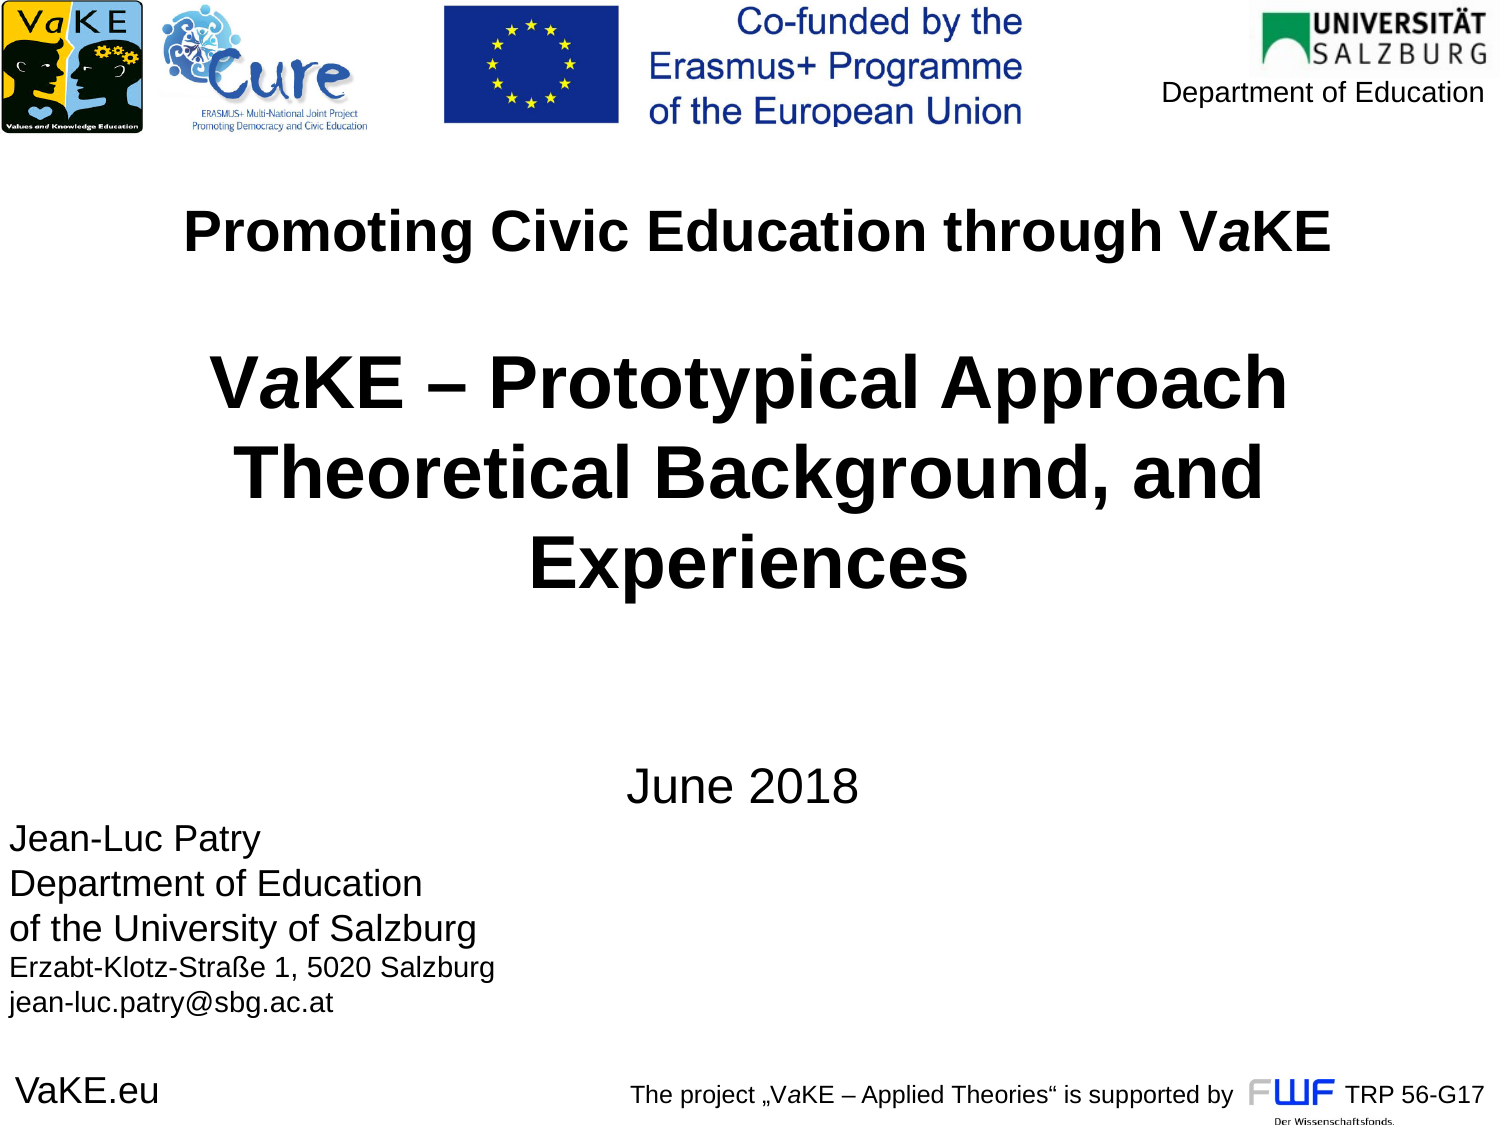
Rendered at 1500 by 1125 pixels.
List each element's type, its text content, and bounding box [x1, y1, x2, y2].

picture [0, 0, 145, 135]
subtitle Jean-Luc Patry Department of Education of the University of Salzburg Erzabt-Klotz-Straße 1, 5020 Salzburg jean-luc.patry@sbg.ac.at [0, 806, 1045, 1050]
title Promoting Civic Education through VaKE VaKE – Prototypical Approach Theoretical Background, and Experiences June 2018 [0, 185, 1500, 634]
picture [1249, 0, 1500, 78]
picture [1249, 1079, 1394, 1125]
